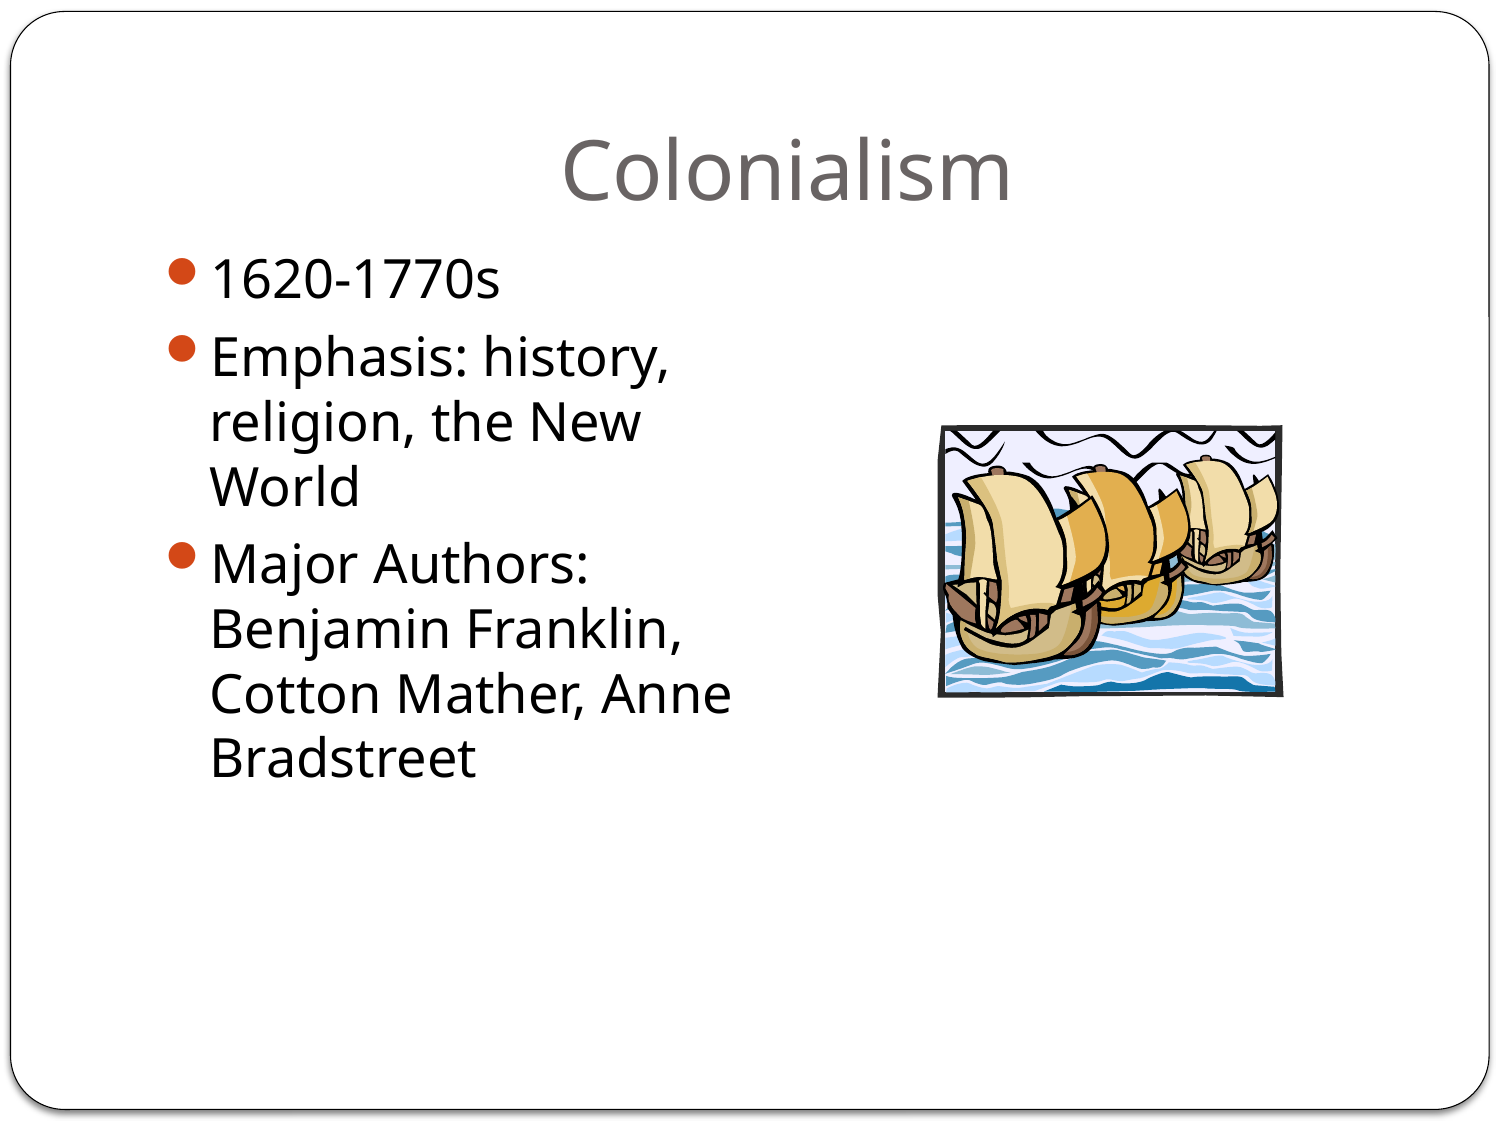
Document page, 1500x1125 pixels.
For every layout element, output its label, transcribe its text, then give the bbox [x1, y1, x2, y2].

title Colonialism [150, 45, 1425, 233]
list 1620-1770s Emphasis: history, religion, the New World Major Authors: Benjamin Franklin, Cotton Mather, Anne Bradstreet [150, 237, 765, 988]
picture [937, 424, 1284, 698]
